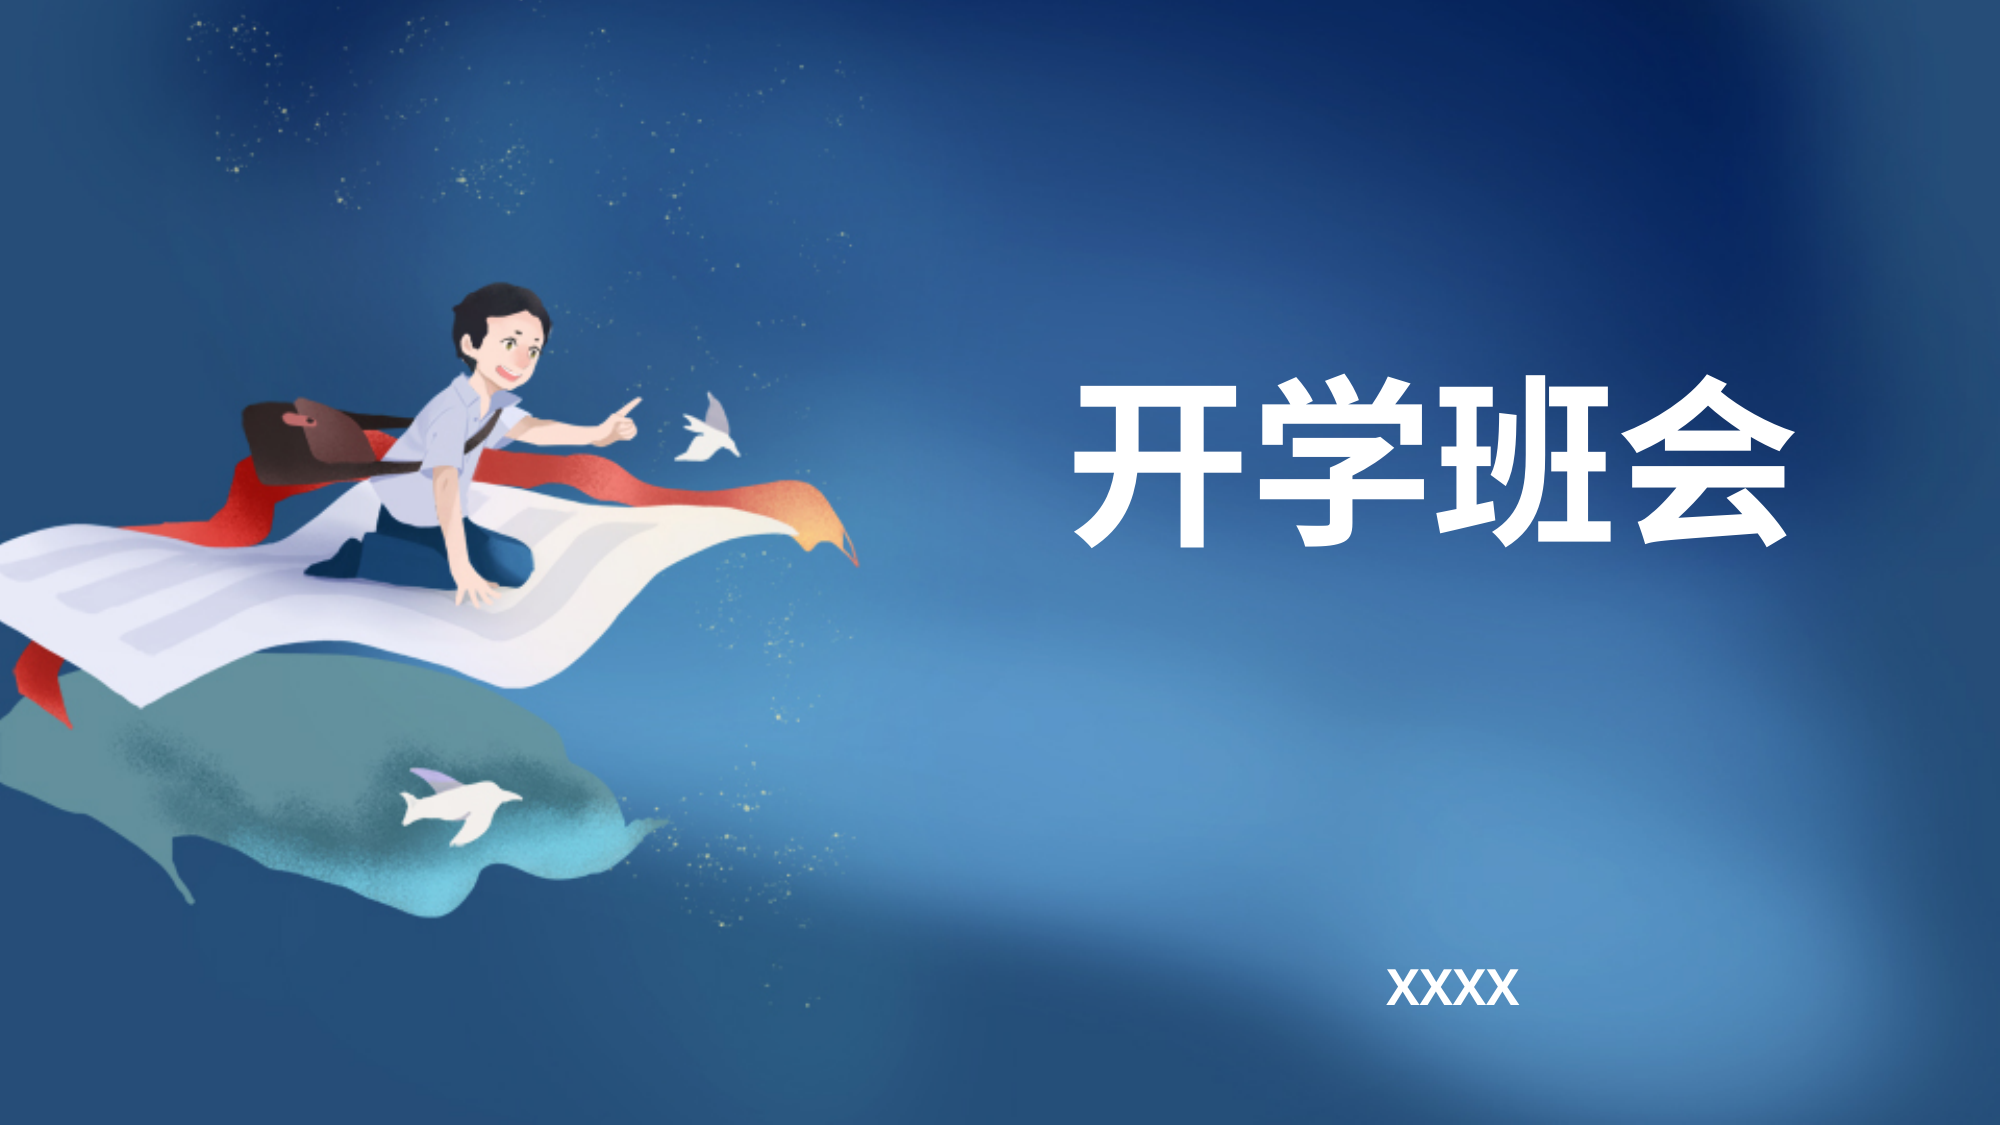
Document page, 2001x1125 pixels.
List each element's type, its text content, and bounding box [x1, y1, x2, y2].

picture [0, 0, 2000, 1125]
text_box 开学班会 [1052, 340, 1815, 576]
text_box XXXX [1315, 941, 1591, 1023]
